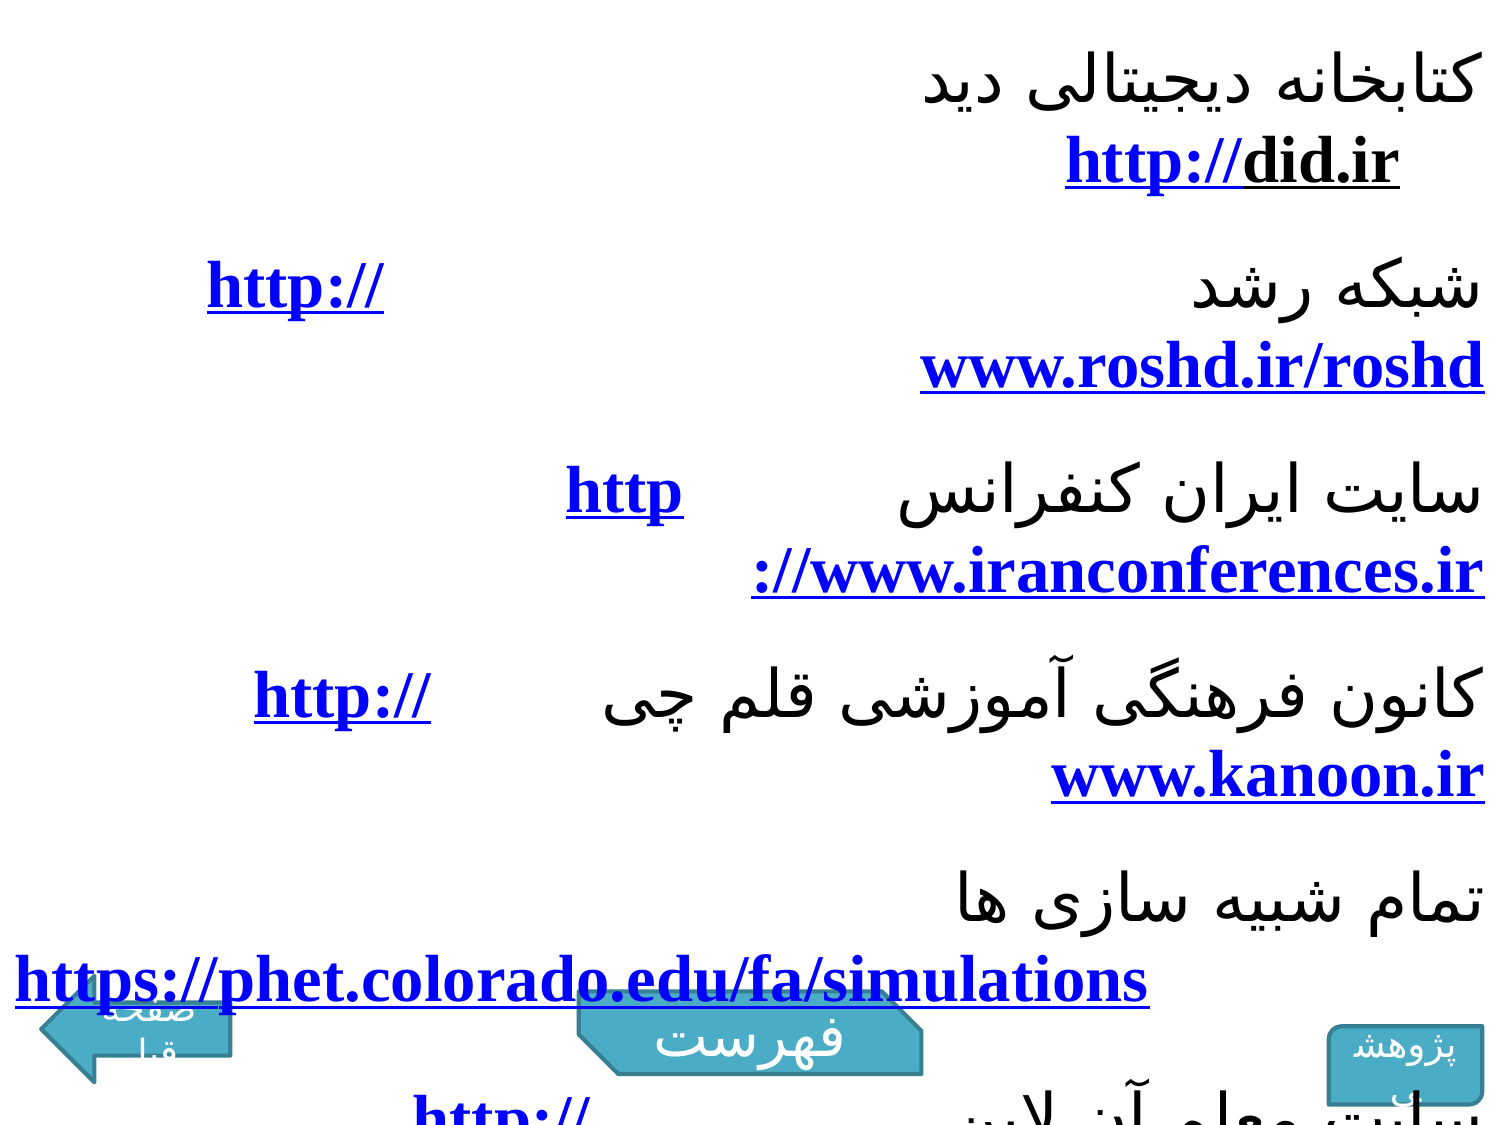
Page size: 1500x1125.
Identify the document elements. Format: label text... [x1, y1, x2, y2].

text_box کتابخانه دیجیتالی دید http://did.ir شبکه رشد http://www.roshd.ir/roshd سایت ایران کنفرانس http://www.iranconferences.ir کانون فرهنگی آموزشی قلم چی http://www.kanoon.ir تمام شبیه سازی ها https://phet.colorado.edu/fa/simulations سایت معلم آن لاین http://www.moalemonline.ir سایت مدرسه ایرانیان http://www.irschool.net [0, 0, 1500, 1125]
